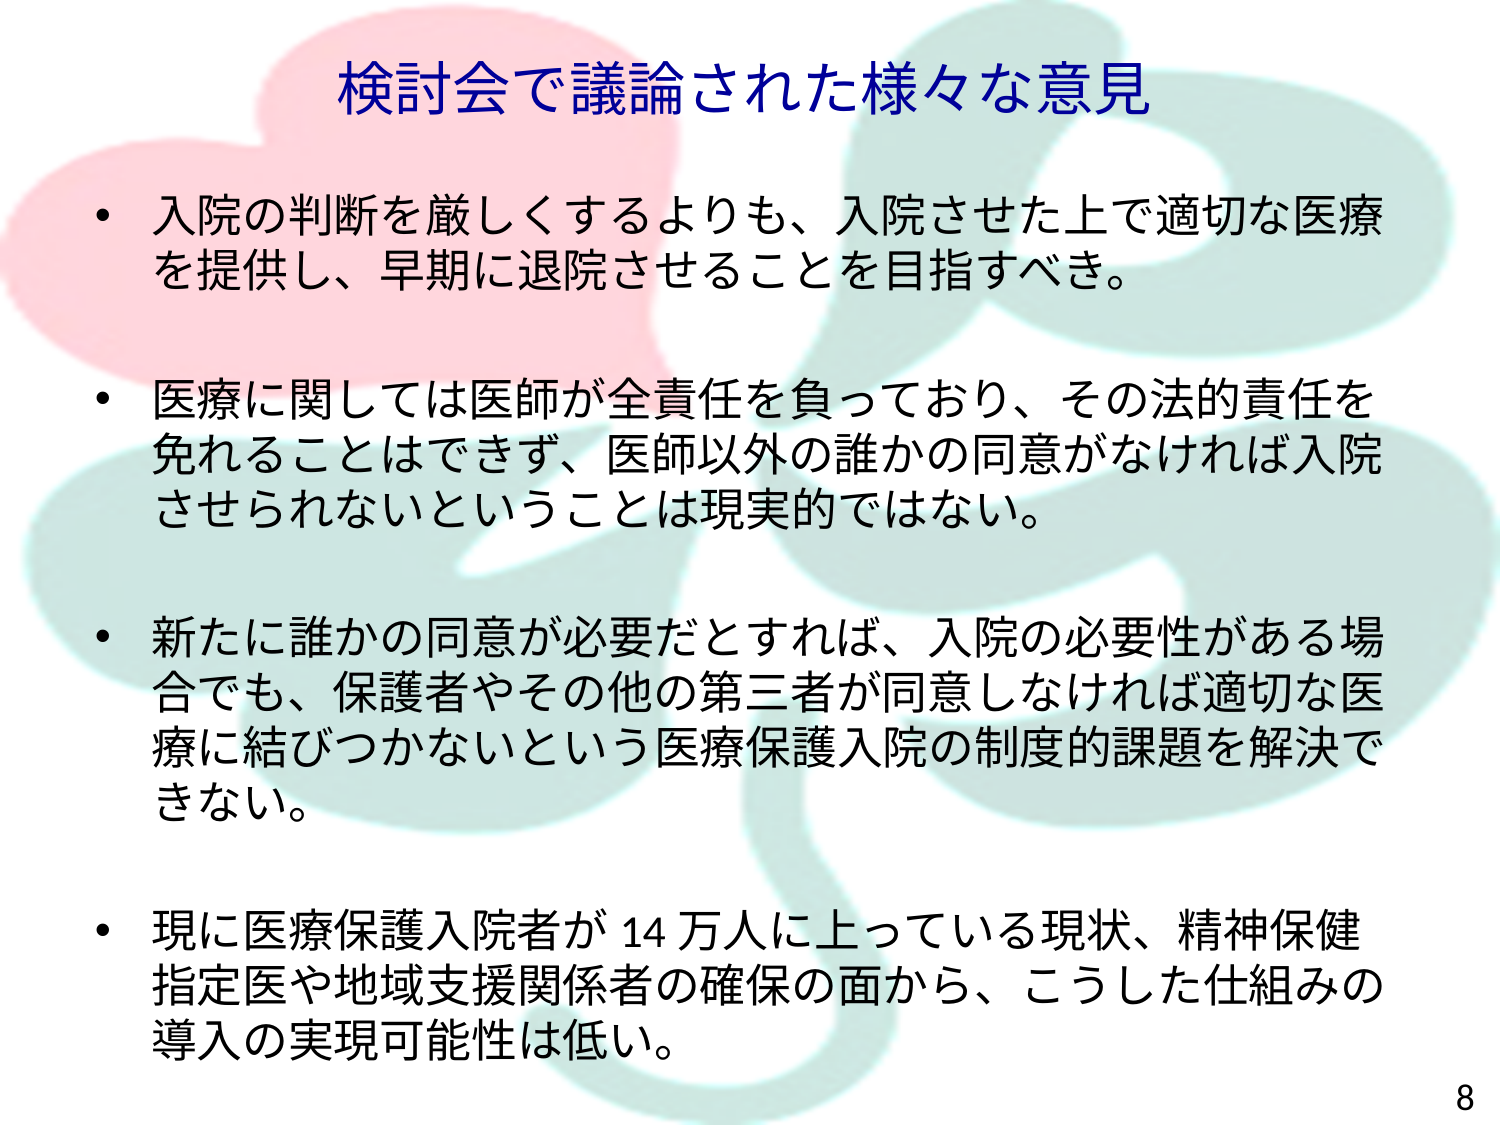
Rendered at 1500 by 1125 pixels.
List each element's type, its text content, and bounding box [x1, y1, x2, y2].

text_box [70, 178, 1418, 366]
text_box 検討会で議論された様々な意見 [50, 40, 1438, 134]
picture [0, 0, 1500, 1125]
slide_number 8 [1139, 1065, 1490, 1125]
list 入院の判断を厳しくするよりも、入院させた上で適切な医療を提供し、早期に退院させることを目指すべき。 医療に関しては医師が全責任を負っており、その法的責任を免れることはできず、医師以外の誰かの同意がなければ入院させられないということは現実的ではない。 新たに誰かの同意が必要だとすれば、入院の必要性がある場合でも、保護者やその他の第三者が同意しなければ適切な医療に結びつかないという医療保護入院の制度的課題を解決できない。 現に医療保護入院者が14万人に上っている現状、精神保健指定医や地域支援関係者の確保の面から、こうした仕組みの導入の実現可能性は低い。 [79, 179, 1409, 1096]
